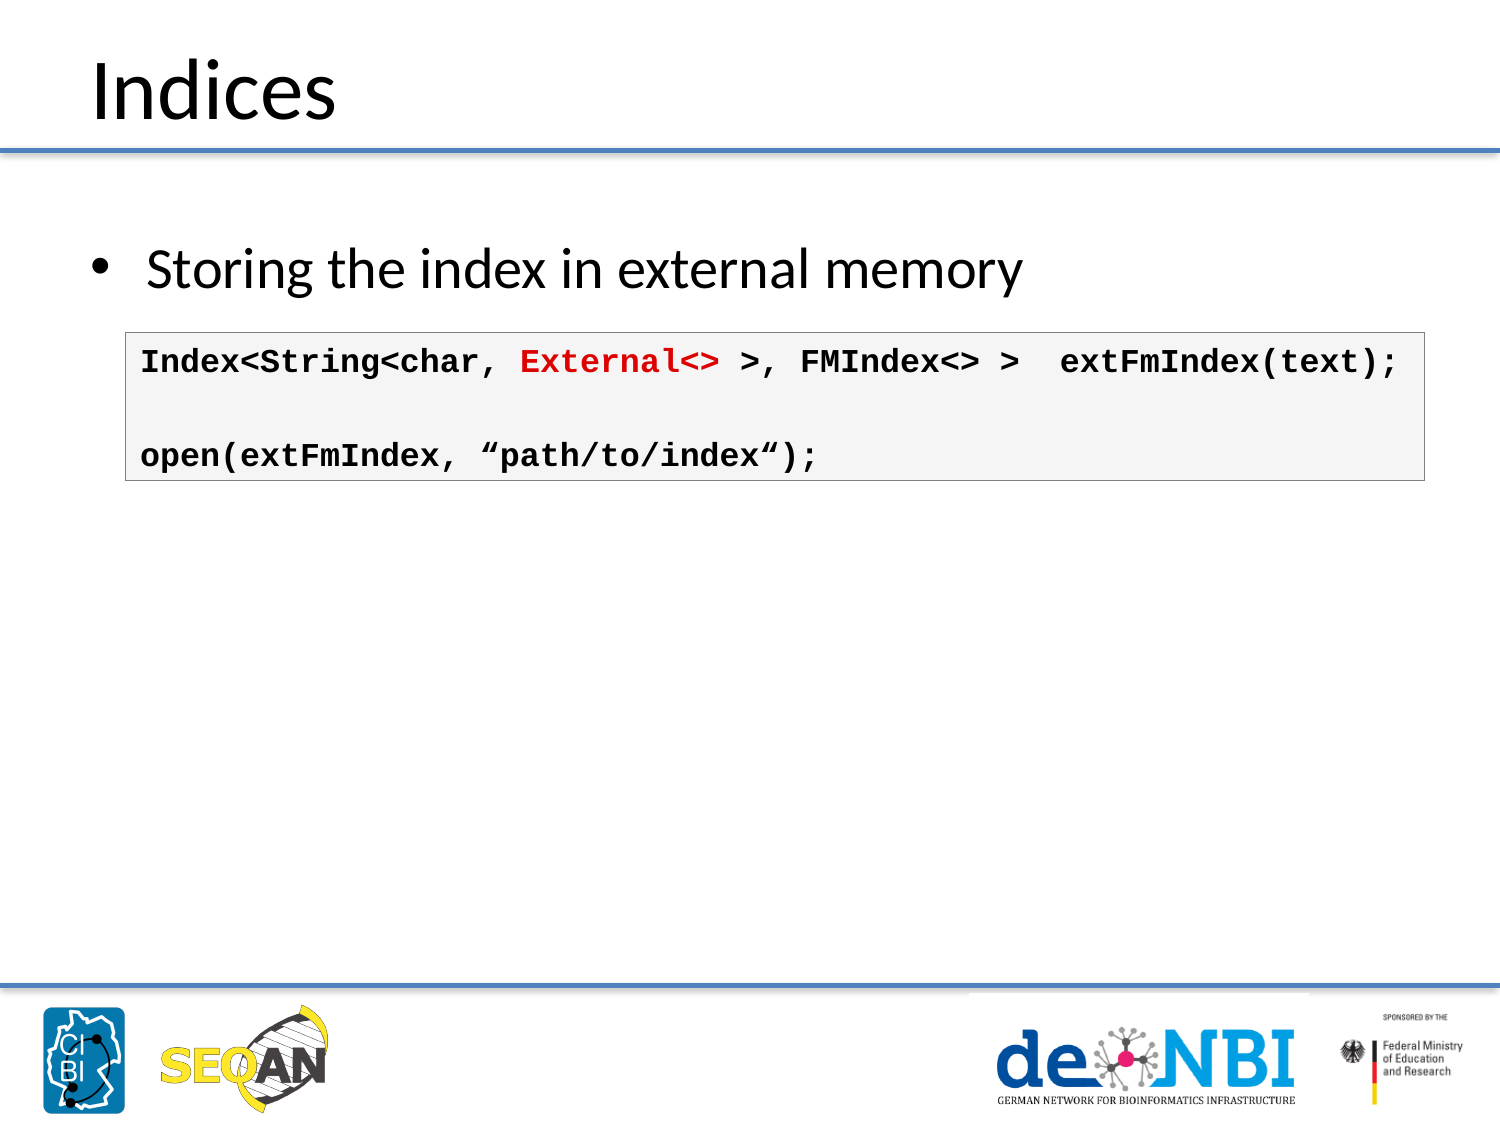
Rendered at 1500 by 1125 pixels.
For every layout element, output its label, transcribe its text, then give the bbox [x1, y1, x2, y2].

picture [48, 1010, 120, 1109]
picture [969, 993, 1309, 1122]
title Indices [75, 25, 1425, 145]
text_box Index<String<char, External<> >, FMIndex<> > extFmIndex(text); open(extFmIndex, “path/to/index“); [125, 332, 1425, 481]
list Storing the index in external memory [75, 222, 1425, 888]
picture [141, 1002, 332, 1121]
